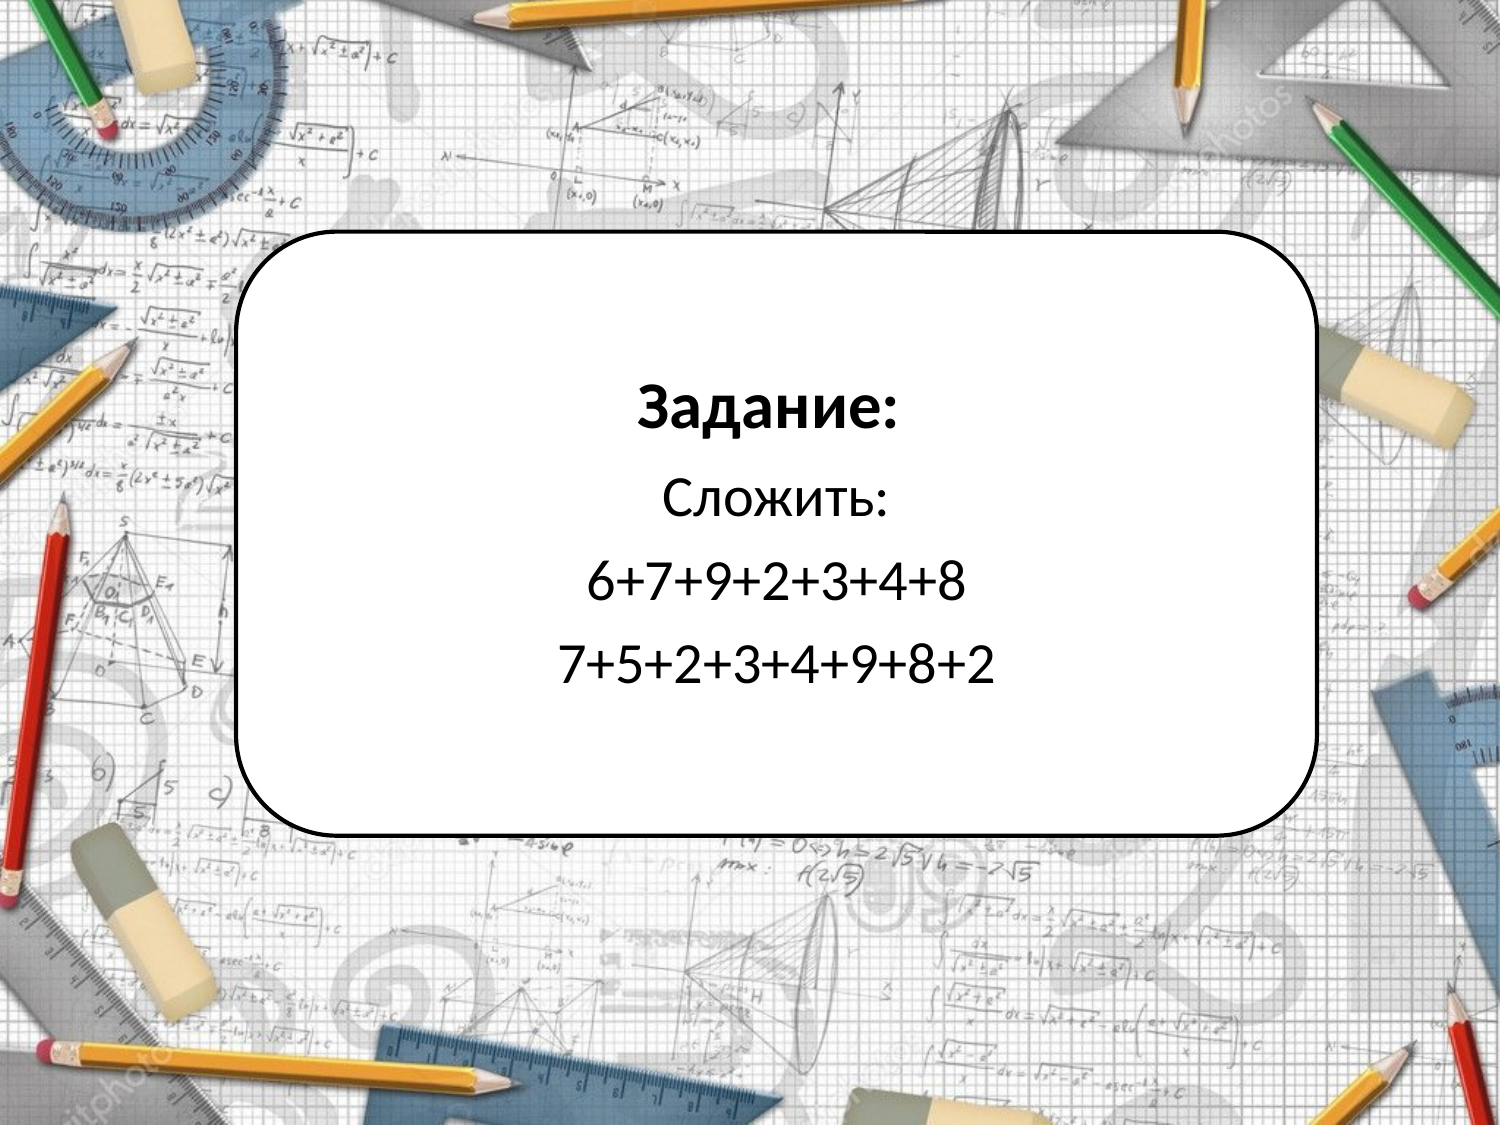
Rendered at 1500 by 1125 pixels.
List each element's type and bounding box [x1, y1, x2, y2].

text_box [235, 231, 1318, 836]
picture [0, 0, 1500, 1125]
